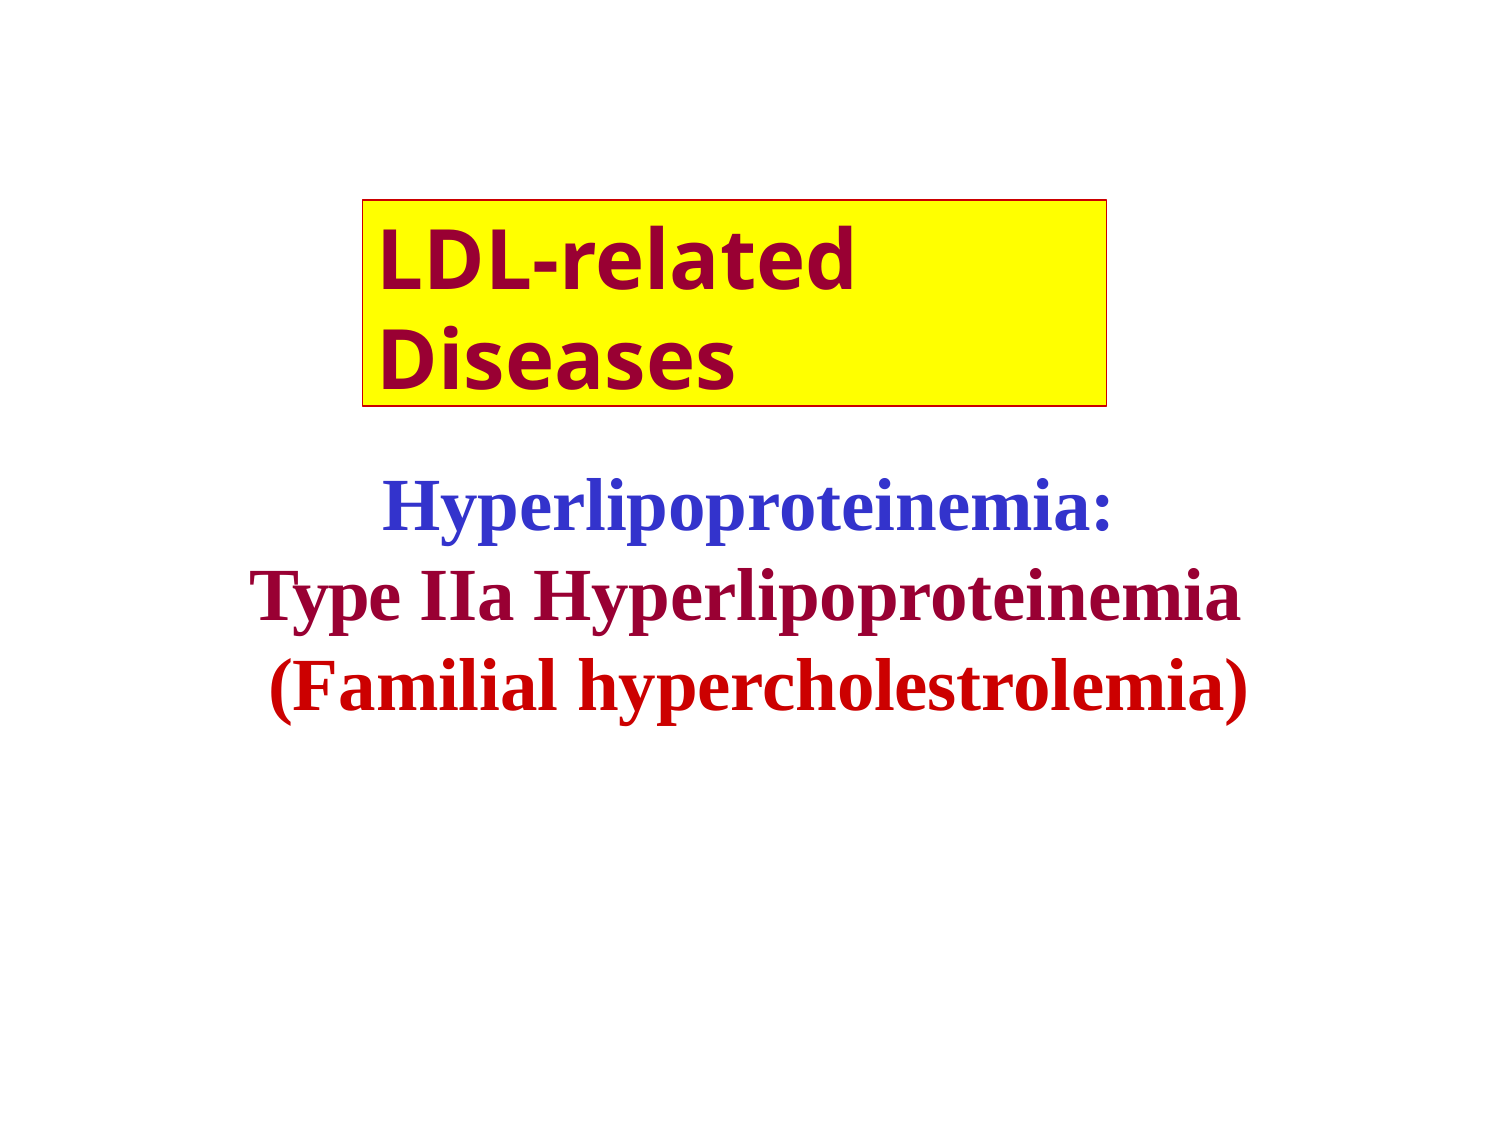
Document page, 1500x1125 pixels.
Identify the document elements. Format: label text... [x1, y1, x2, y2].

text_box LDL-related Diseases [362, 199, 1107, 407]
text_box Hyperlipoproteinemia: Type IIa Hyperlipoproteinemia (Familial hypercholestrolemia) [247, 455, 1255, 726]
